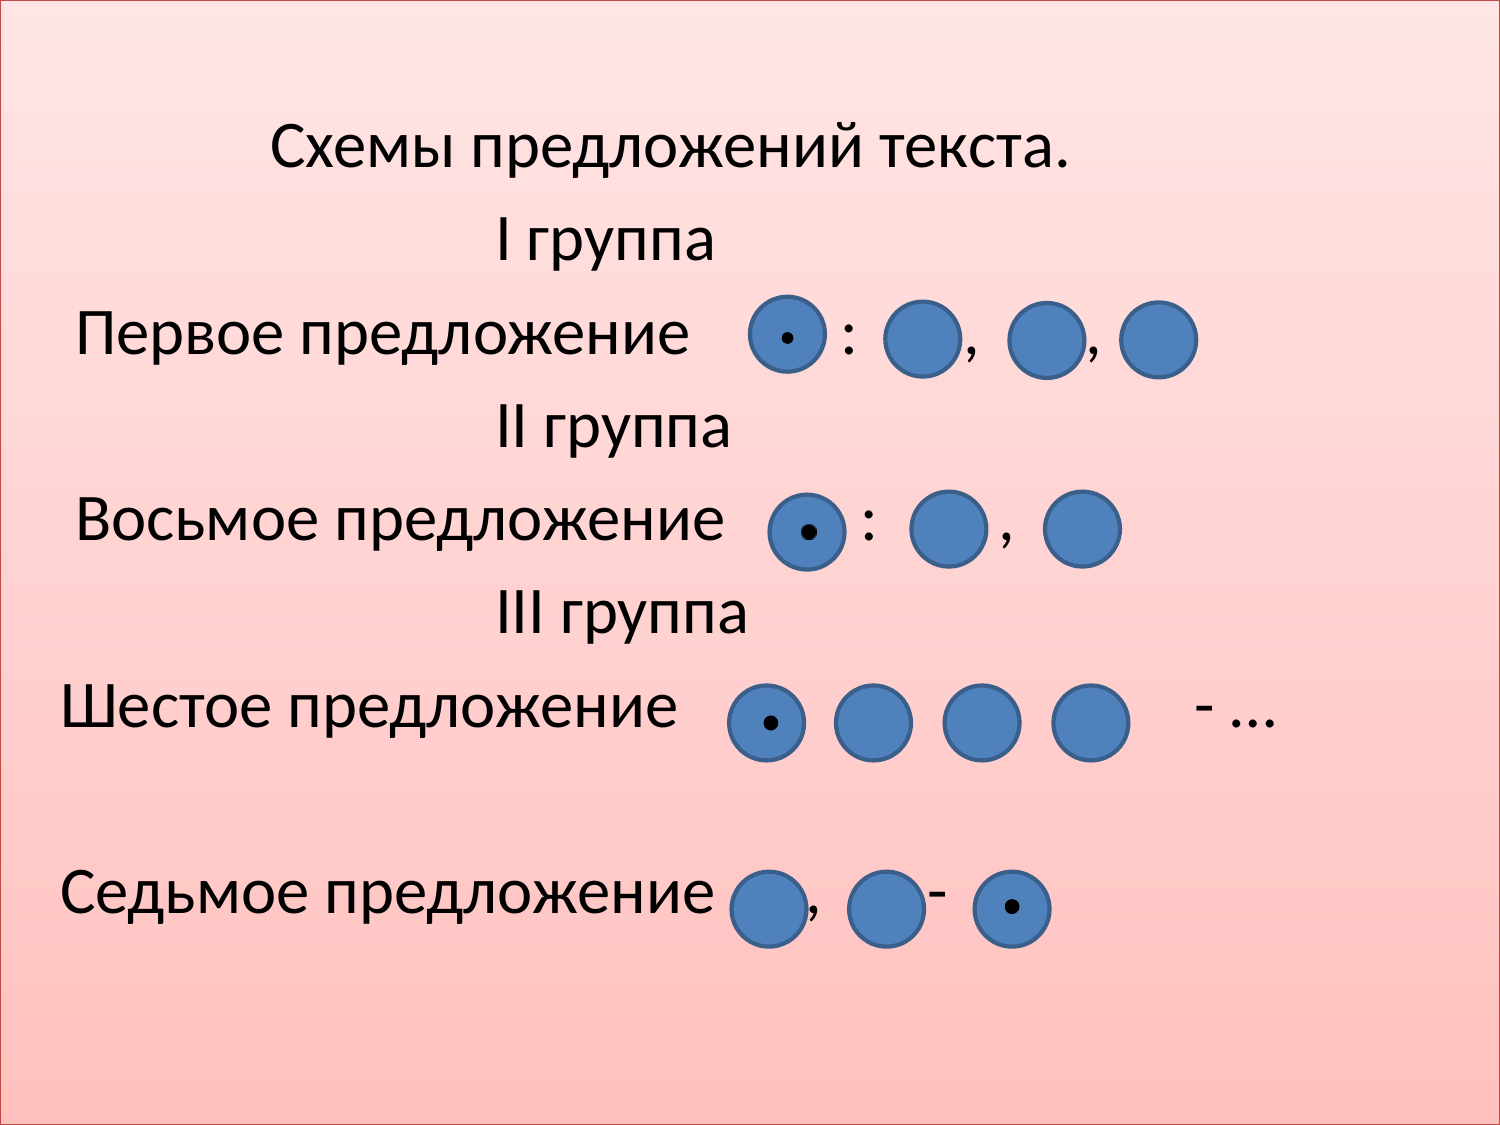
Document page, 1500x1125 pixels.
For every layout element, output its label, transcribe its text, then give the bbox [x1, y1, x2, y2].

text_box [942, 683, 1022, 763]
text_box [972, 869, 1052, 949]
text_box [909, 489, 989, 569]
text_box [747, 294, 828, 374]
list Схемы предложений текста. I группа Первое предложение : , , II группа Восьмое предложение : , III группа Шестое предложение : , , - … Седьмое предложение , - [0, 0, 1500, 1125]
text_box [1007, 300, 1087, 381]
text_box [729, 869, 809, 949]
text_box [763, 715, 779, 731]
text_box [883, 299, 963, 379]
text_box [1119, 300, 1199, 380]
text_box [1004, 899, 1020, 915]
picture [801, 524, 817, 540]
text_box [833, 683, 914, 763]
text_box [727, 683, 807, 763]
text_box [781, 332, 794, 344]
text_box [847, 869, 927, 949]
text_box [767, 492, 847, 572]
text_box [1051, 683, 1131, 763]
text_box [1042, 489, 1123, 569]
